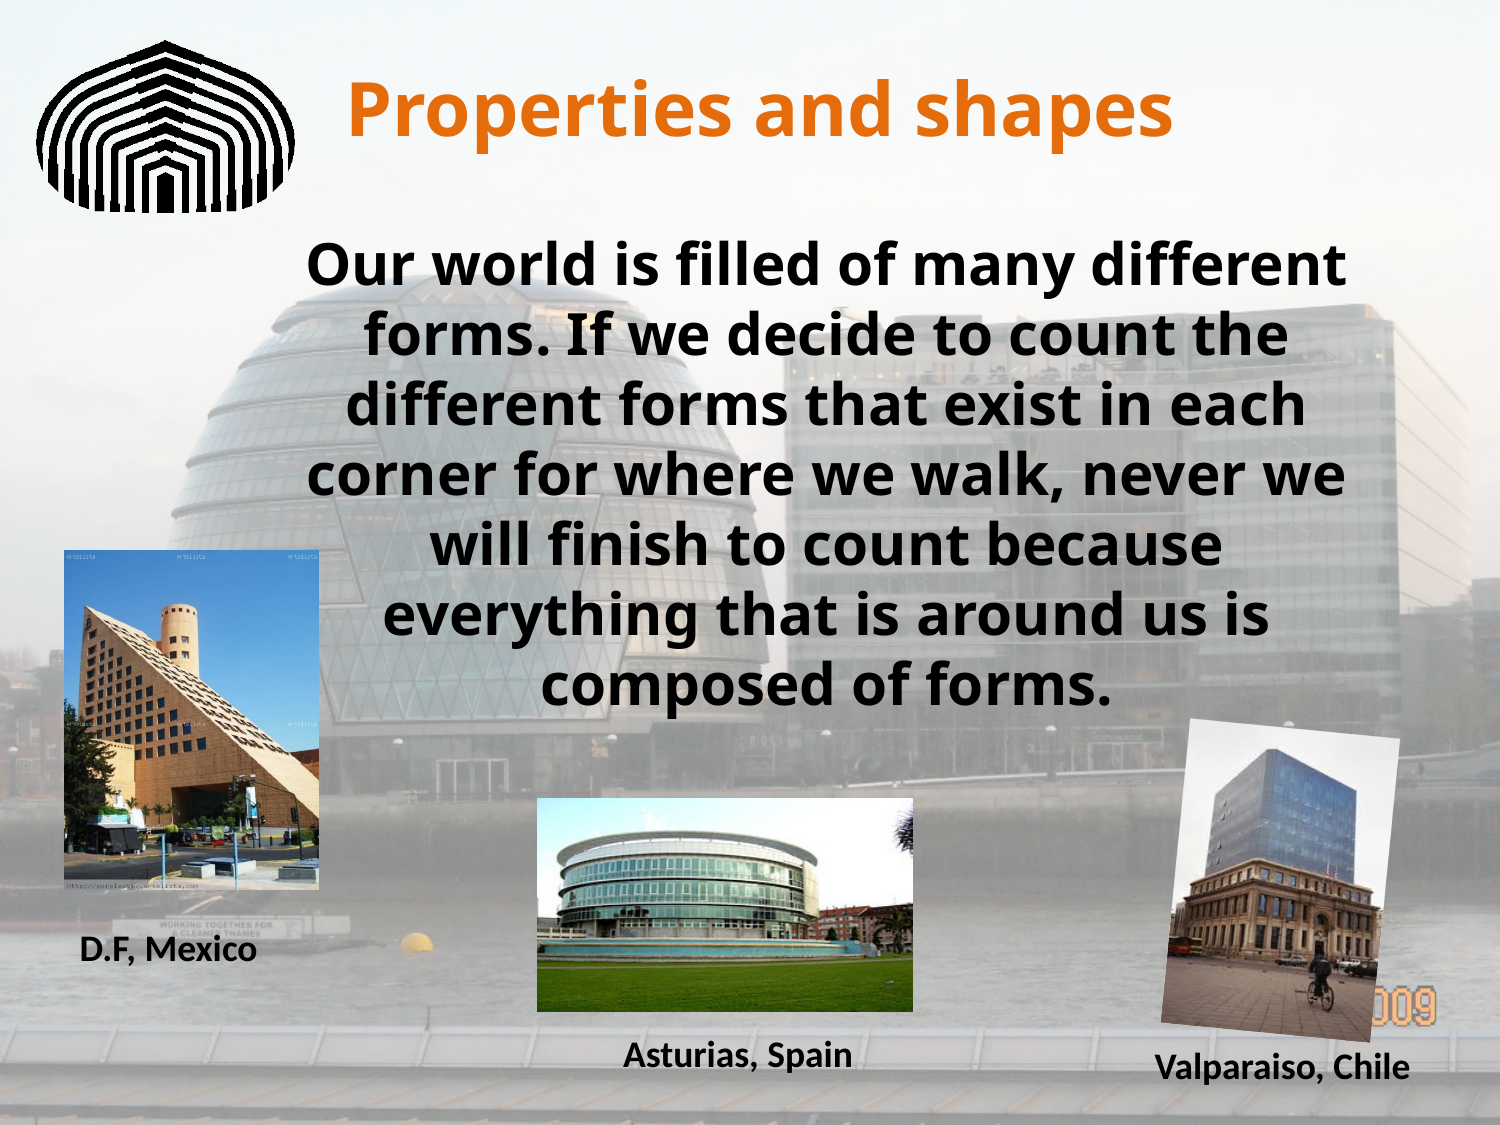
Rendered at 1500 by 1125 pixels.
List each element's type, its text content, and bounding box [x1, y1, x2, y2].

picture [537, 798, 913, 1012]
text_box D.F, Mexico [64, 916, 290, 977]
picture [29, 30, 300, 221]
picture [1161, 719, 1399, 1034]
text_box Properties and shapes [330, 54, 1191, 160]
text_box Asturias, Spain [608, 1023, 892, 1083]
picture [64, 550, 319, 890]
text_box Valparaiso, Chile [1139, 1034, 1436, 1095]
text_box Our world is filled of many different forms. If we decide to count the different forms that exist in each corner for where we walk, never we will finish to count because everything that is around us is composed of forms. [289, 219, 1365, 725]
